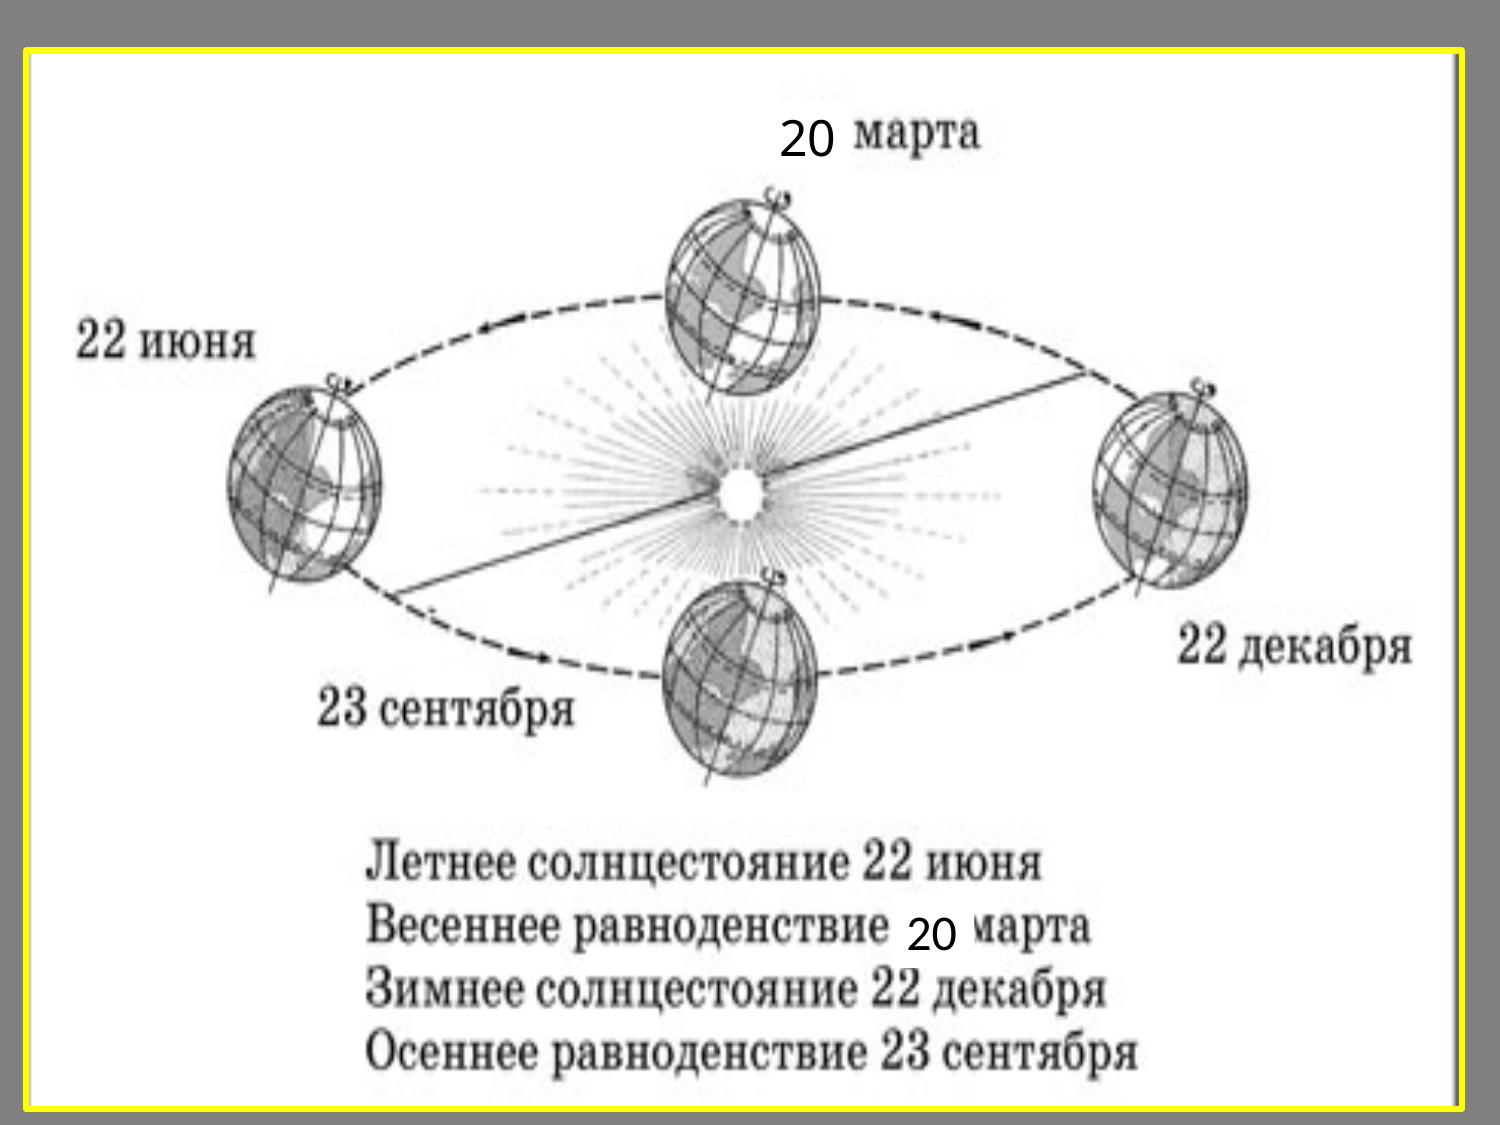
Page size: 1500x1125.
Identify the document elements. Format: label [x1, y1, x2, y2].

text_box [29, 53, 1459, 1107]
